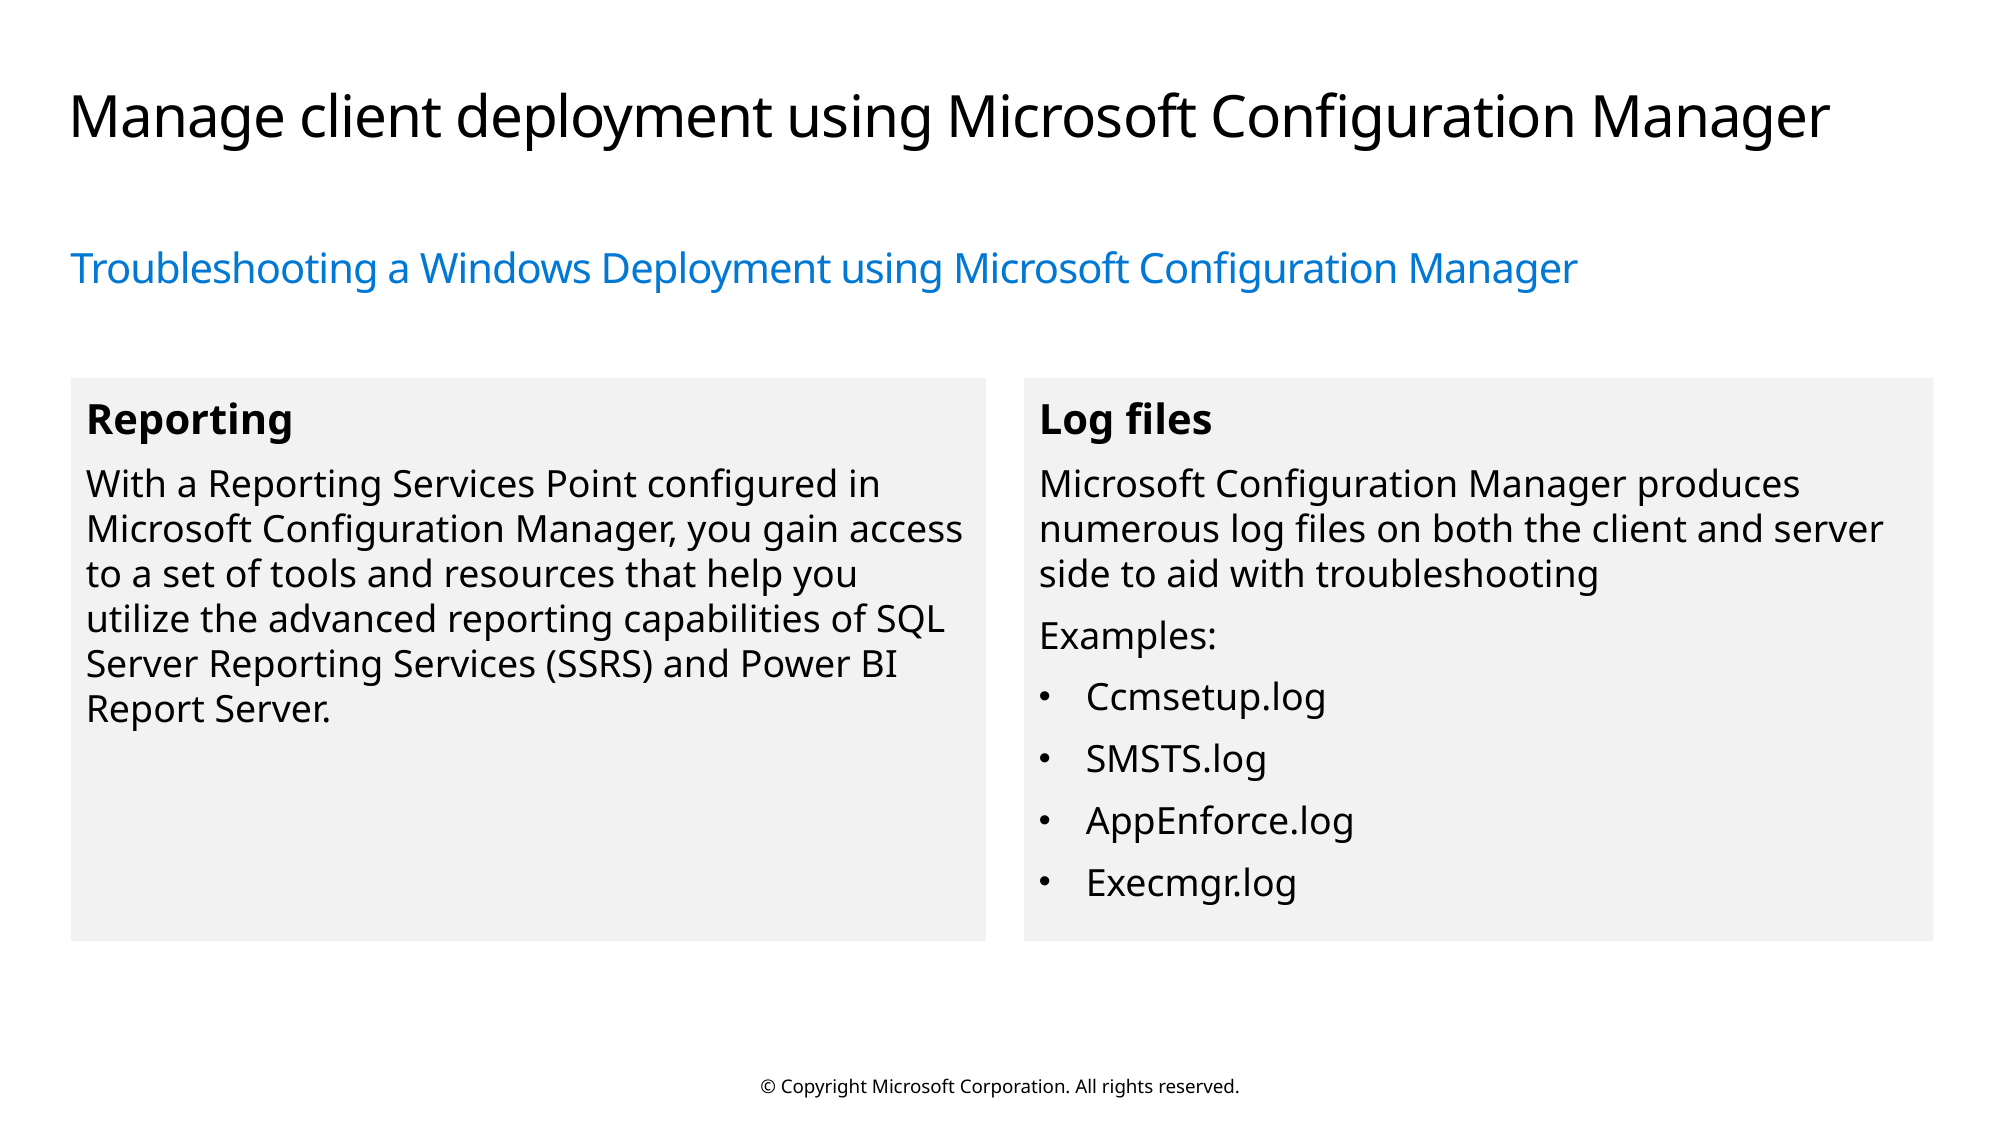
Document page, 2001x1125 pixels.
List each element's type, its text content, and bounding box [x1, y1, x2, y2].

text_box Reporting With a Reporting Services Point configured in Microsoft Configuration Manager, you gain access to a set of tools and resources that help you utilize the advanced reporting capabilities of SQL Server Reporting Services (SSRS) and Power BI Report Server. [70, 378, 986, 942]
text_box Log files Microsoft Configuration Manager produces numerous log files on both the client and server side to aid with troubleshooting Examples: Ccmsetup.log SMSTS.log AppEnforce.log Execmgr.log [1024, 378, 1934, 942]
list Troubleshooting a Windows Deployment using Microsoft Configuration Manager [70, 233, 1931, 300]
title Manage client deployment using Microsoft Configuration Manager [68, 72, 1930, 178]
